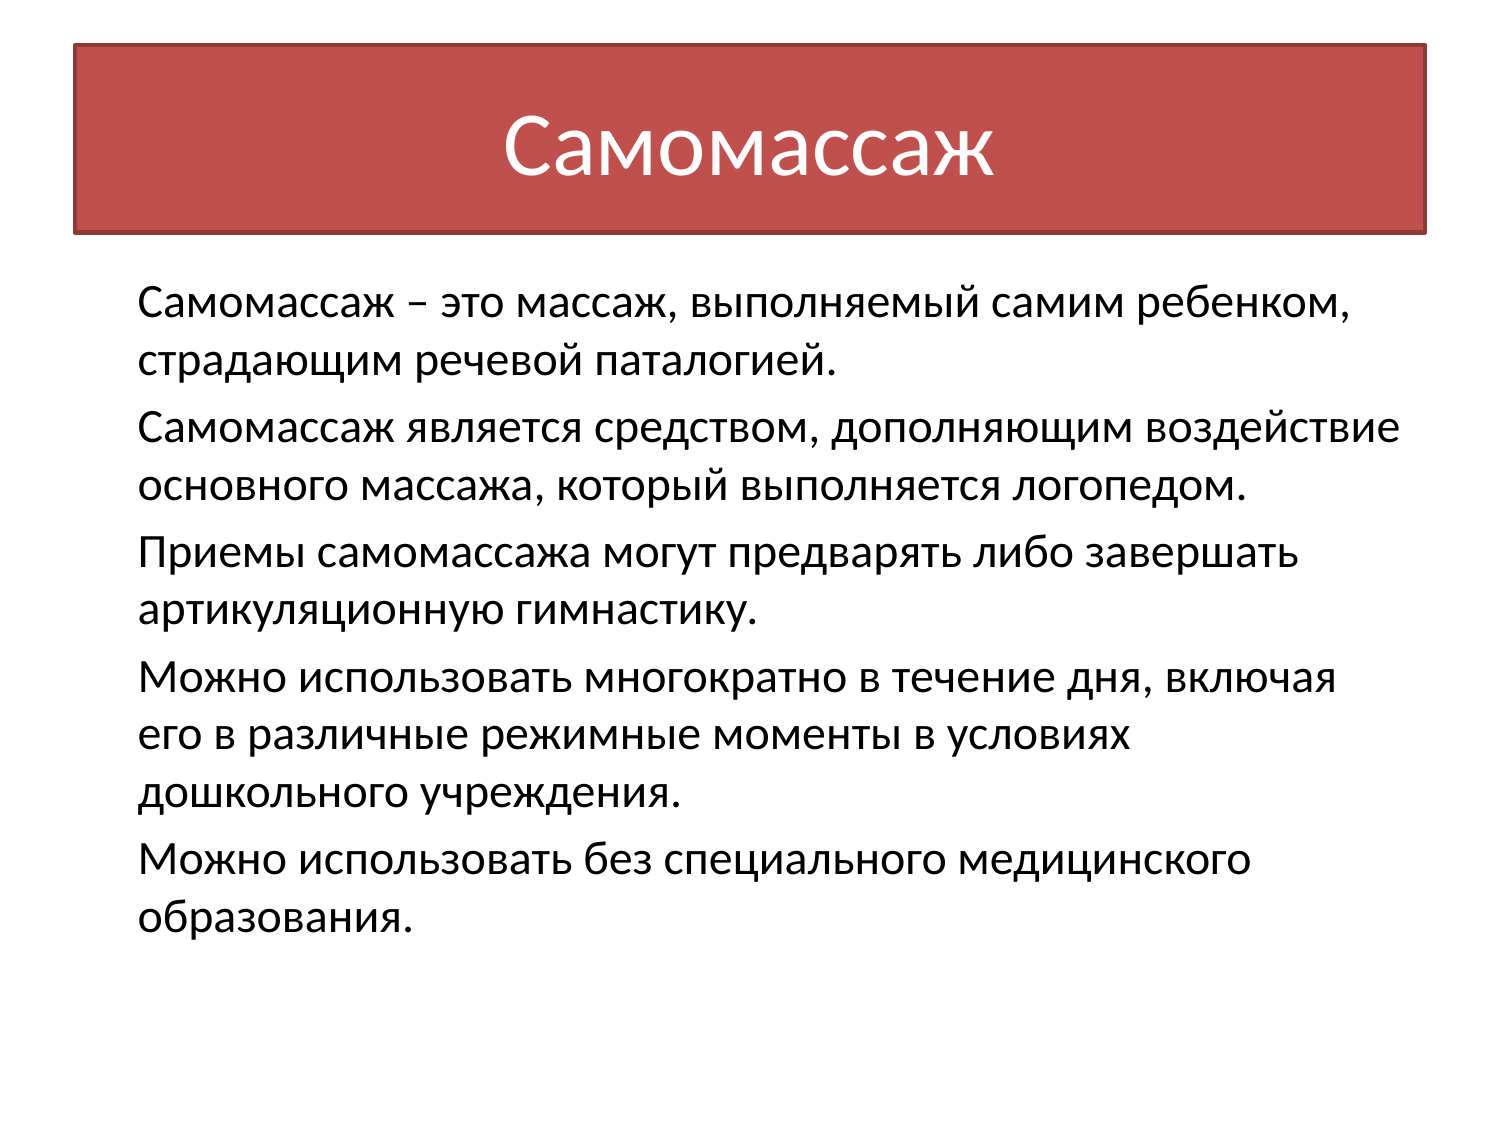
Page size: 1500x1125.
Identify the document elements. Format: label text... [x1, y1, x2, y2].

title Самомассаж [73, 43, 1427, 235]
list Самомассаж – это массаж, выполняемый самим ребенком, страдающим речевой паталогией. Самомассаж является средством, дополняющим воздействие основного массажа, который выполняется логопедом. Приемы самомассажа могут предварять либо завершать артикуляционную гимнастику. Можно использовать многократно в течение дня, включая его в различные режимные моменты в условиях дошкольного учреждения. Можно использовать без специального медицинского образования. [75, 262, 1425, 1005]
